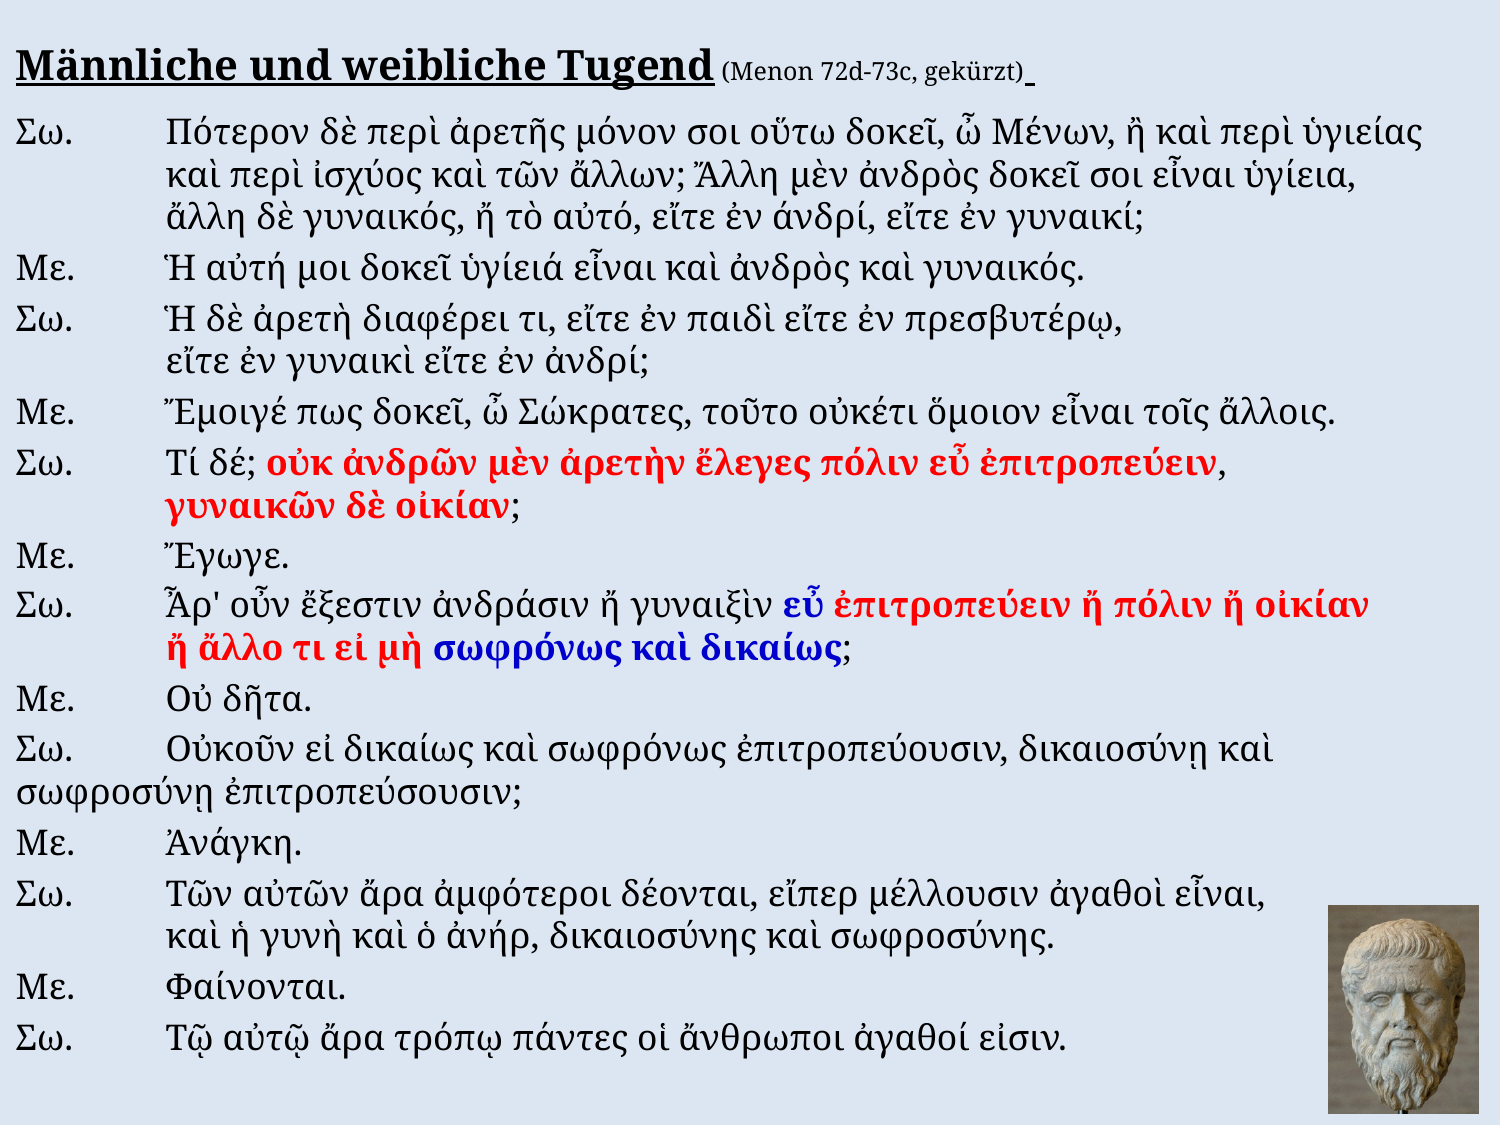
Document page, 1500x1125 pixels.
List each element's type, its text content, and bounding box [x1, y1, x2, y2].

text_box Männliche und weibliche Tugend (Menon 72d-73c, gekürzt) Σω. Πότερον δὲ περὶ ἀρετῆς μόνον σοι οὕτω δοκεῖ, ὦ Μένων, ἢ καὶ περὶ ὑγιείας καὶ περὶ ἰσχύος καὶ τῶν ἄλλων; Ἄλλη μὲν ἀνδρὸς δοκεῖ σοι εἶναι ὑγίεια, ἄλλη δὲ γυναικός, ἤ τὸ αὐτό, εἴτε ἐν άνδρί, εἴτε ἐν γυναικί; Με. Ἡ αὐτή μοι δοκεῖ ὑγίειά εἶναι καὶ ἀνδρὸς καὶ γυναικός. Σω. Ἡ δὲ ἀρετὴ διαφέρει τι, εἴτε ἐν παιδὶ εἴτε ἐν πρεσβυτέρῳ, εἴτε ἐν γυναικὶ εἴτε ἐν ἀνδρί; Με. Ἔμοιγέ πως δοκεῖ, ὦ Σώκρατες, τοῦτο οὐκέτι ὅμοιον εἶναι τοῖς ἄλλοις. Σω. Τί δέ; οὐκ ἀνδρῶν μὲν ἀρετὴν ἔλεγες πόλιν εὖ ἐπιτροπεύειν, γυναικῶν δὲ οἰκίαν; Με. Ἔγωγε. Σω. Ἆρ' οὖν ἔξεστιν ἀνδράσιν ἤ γυναιξὶν εὖ ἐπιτροπεύειν ἤ πόλιν ἤ οἰκίαν ἤ ἄλλο τι εἰ μὴ σωφρόνως καὶ δικαίως; Με. Οὐ δῆτα. Σω. Οὐκοῦν εἰ δικαίως καὶ σωφρόνως ἐπιτροπεύουσιν, δικαιοσύνῃ καὶ σωφροσύνῃ ἐπιτροπεύσουσιν; Με. Ἀνάγκη. Σω. Τῶν αὐτῶν ἄρα ἀμφότεροι δέονται, εἴπερ μέλλουσιν ἀγαθοὶ εἶναι, καὶ ἡ γυνὴ καὶ ὁ ἀνήρ, δικαιοσύνης καὶ σωφροσύνης. Με. Φαίνονται. Σω. Τῷ αὐτῷ ἄρα τρόπῳ πάντες οἱ ἄνθρωποι ἀγαθοί εἰσιν. [0, 30, 1480, 1065]
picture [1328, 904, 1479, 1114]
